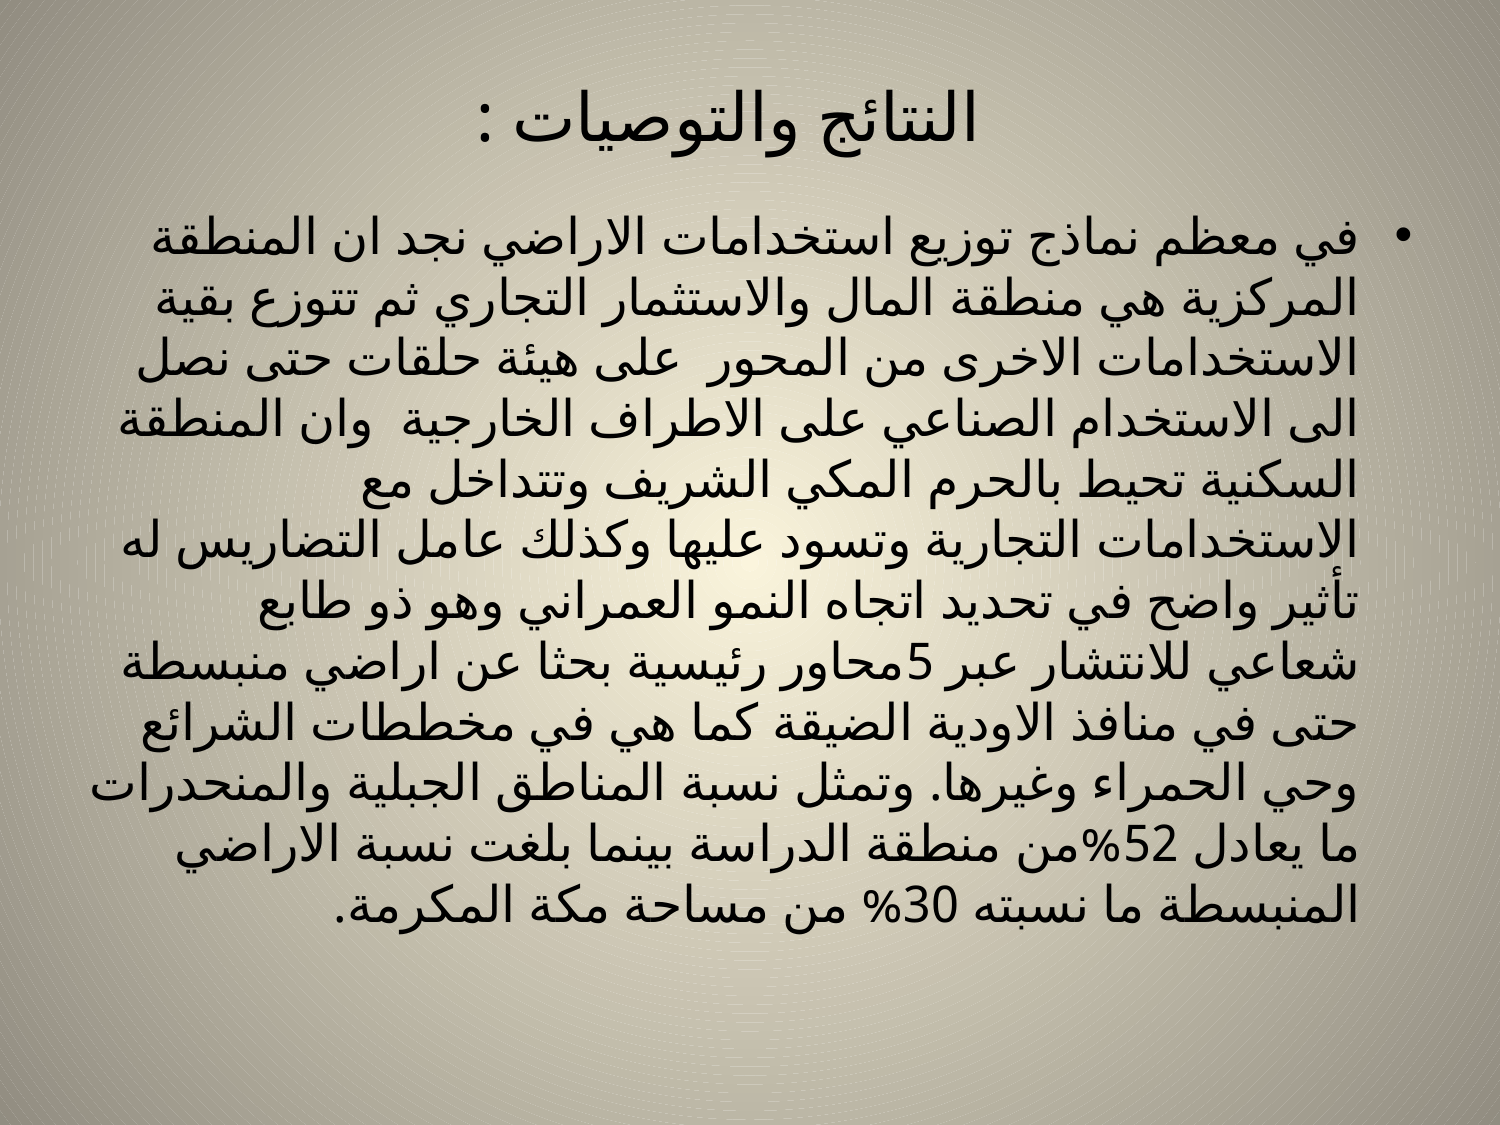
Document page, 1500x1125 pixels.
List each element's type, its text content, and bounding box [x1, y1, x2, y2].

title النتائج والتوصيات : [53, 66, 1404, 209]
list في معظم نماذج توزيع استخدامات الاراضي نجد ان المنطقة المركزية هي منطقة المال والاستثمار التجاري ثم تتوزع بقية الاستخدامات الاخرى من المحور على هيئة حلقات حتى نصل الى الاستخدام الصناعي على الاطراف الخارجية وان المنطقة السكنية تحيط بالحرم المكي الشريف وتتداخل مع الاستخدامات التجارية وتسود عليها وكذلك عامل التضاريس له تأثير واضح في تحديد اتجاه النمو العمراني وهو ذو طابع شعاعي للانتشار عبر 5محاور رئيسية بحثا عن اراضي منبسطة حتى في منافذ الاودية الضيقة كما هي في مخططات الشرائع وحي الحمراء وغيرها. وتمثل نسبة المناطق الجبلية والمنحدرات ما يعادل 52%من منطقة الدراسة بينما بلغت نسبة الاراضي المنبسطة ما نسبته 30% من مساحة مكة المكرمة. [75, 196, 1425, 1005]
